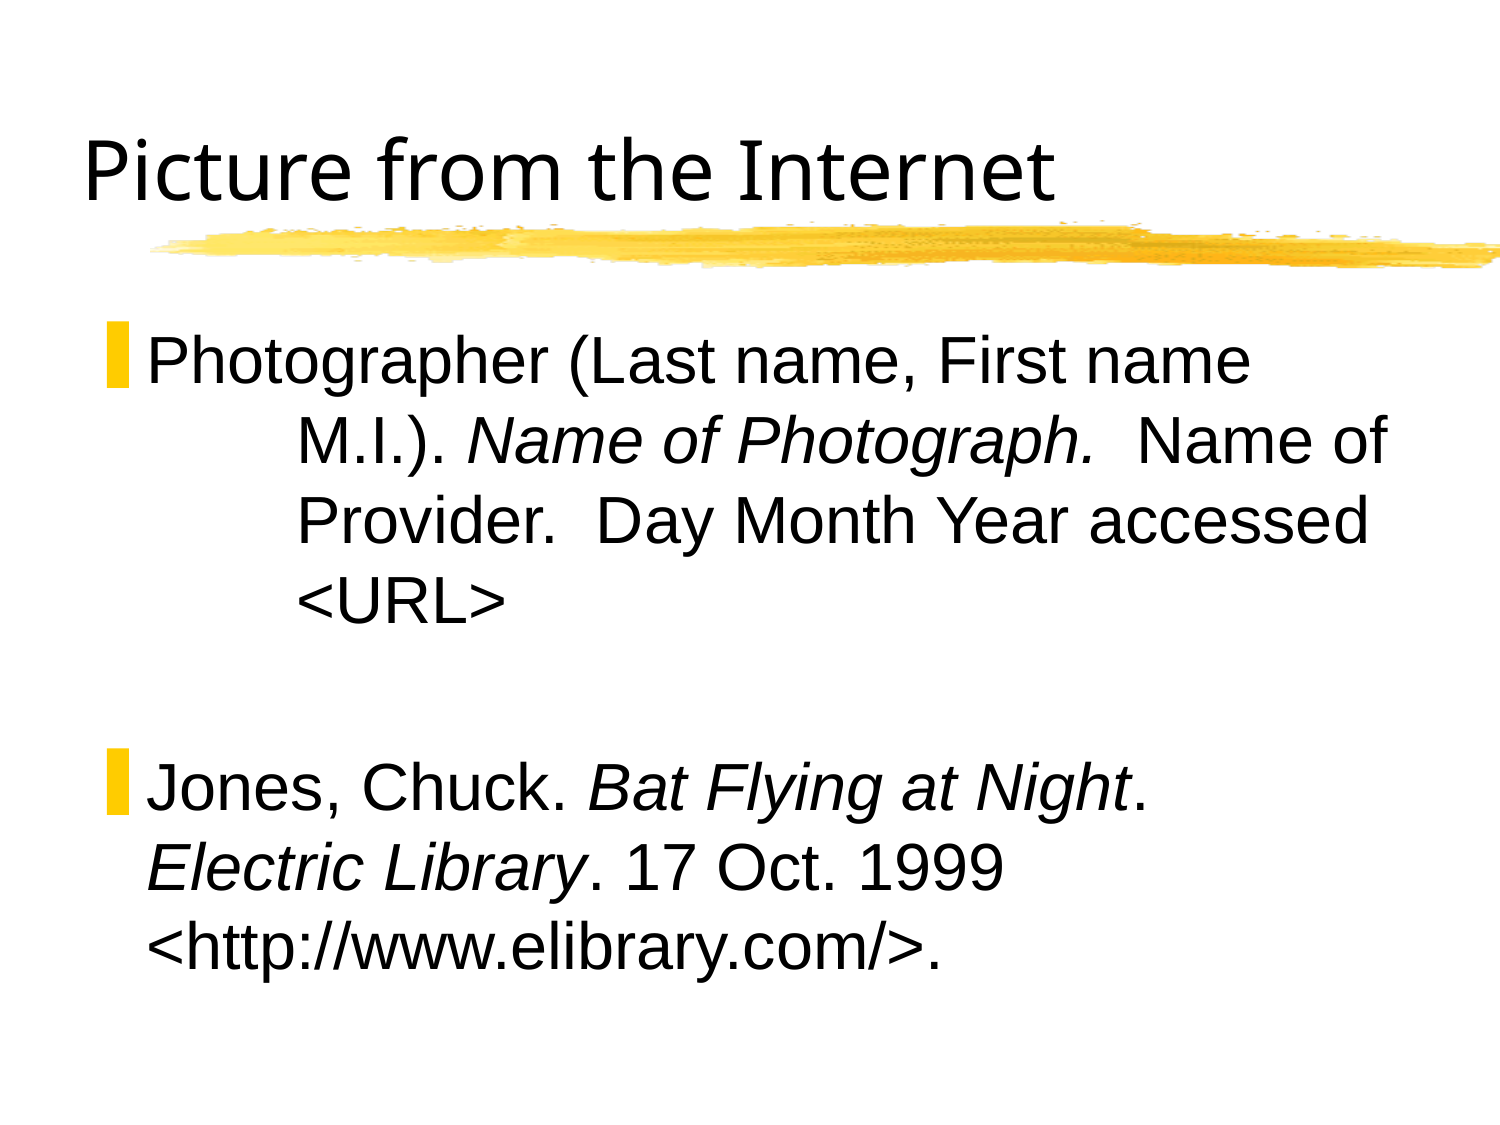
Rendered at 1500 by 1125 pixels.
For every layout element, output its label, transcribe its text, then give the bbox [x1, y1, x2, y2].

title Picture from the Internet [66, 37, 1342, 226]
list Photographer (Last name, First name M.I.). Name of Photograph. Name of Provider. Day Month Year accessed <URL> Jones, Chuck. Bat Flying at Night. Electric Library. 17 Oct. 1999 <http://www.elibrary.com/>. [74, 309, 1417, 994]
picture [150, 215, 1500, 279]
